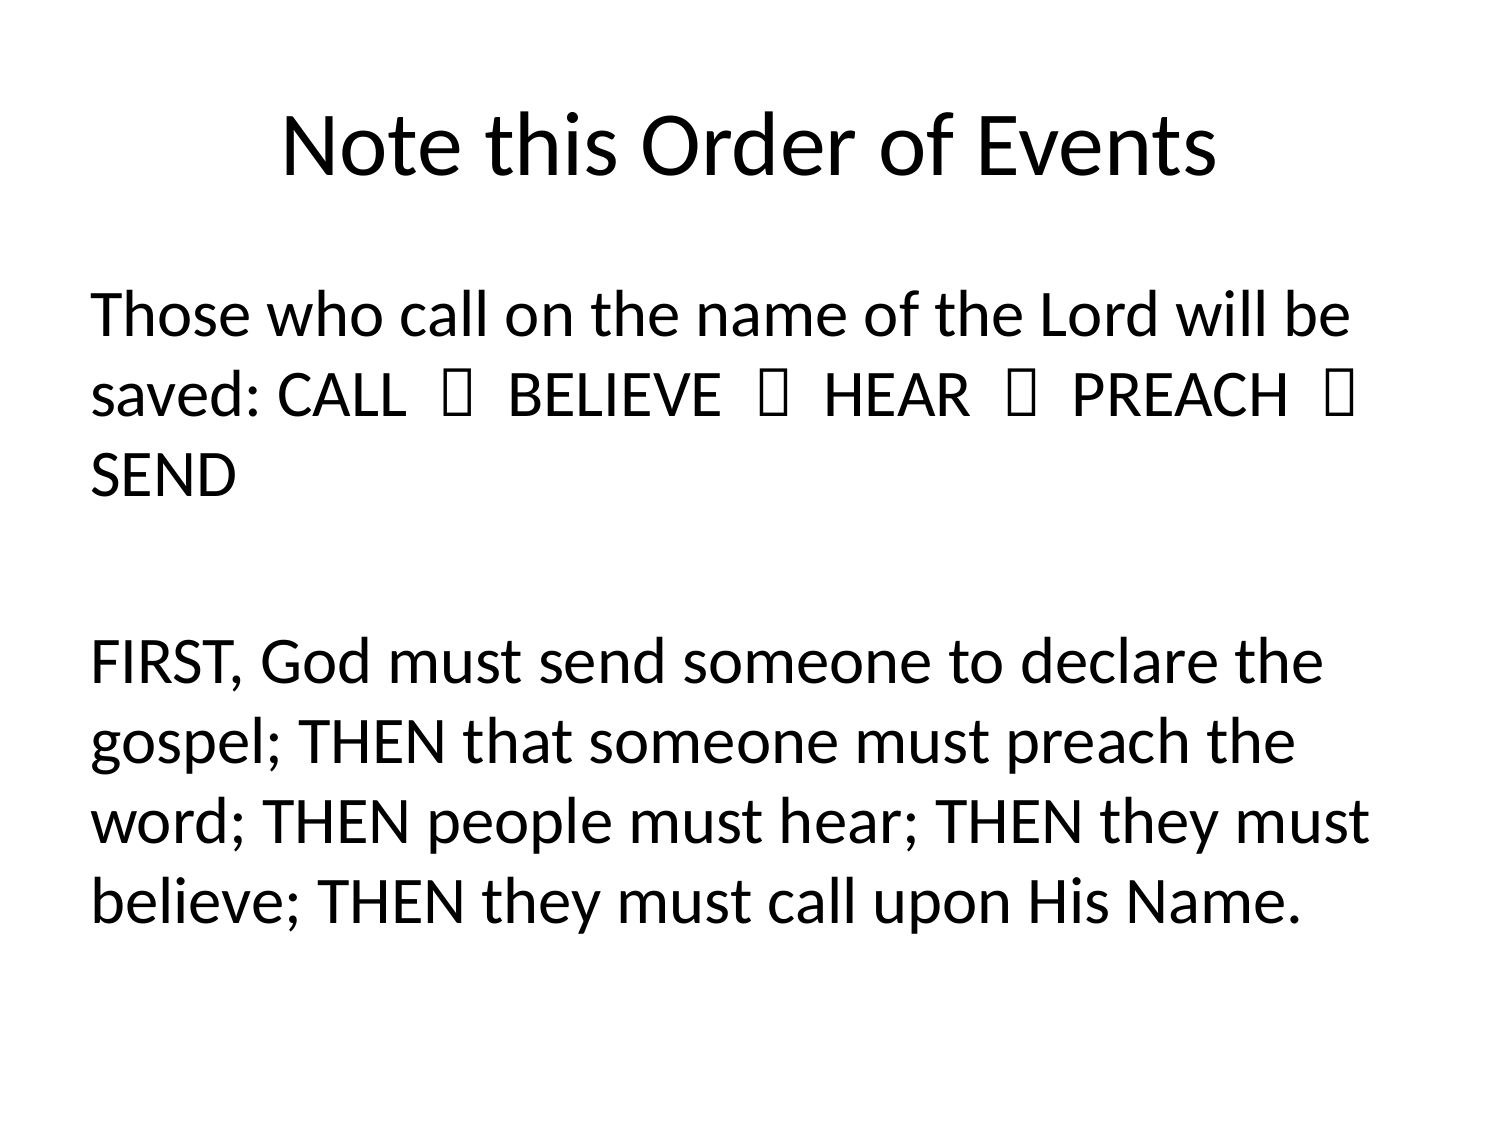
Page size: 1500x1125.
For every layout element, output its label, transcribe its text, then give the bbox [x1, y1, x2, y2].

title Note this Order of Events [75, 45, 1425, 233]
list Those who call on the name of the Lord will be saved: CALL  BELIEVE  HEAR  PREACH  SEND FIRST, God must send someone to declare the gospel; THEN that someone must preach the word; THEN people must hear; THEN they must believe; THEN they must call upon His Name. [75, 262, 1425, 1005]
